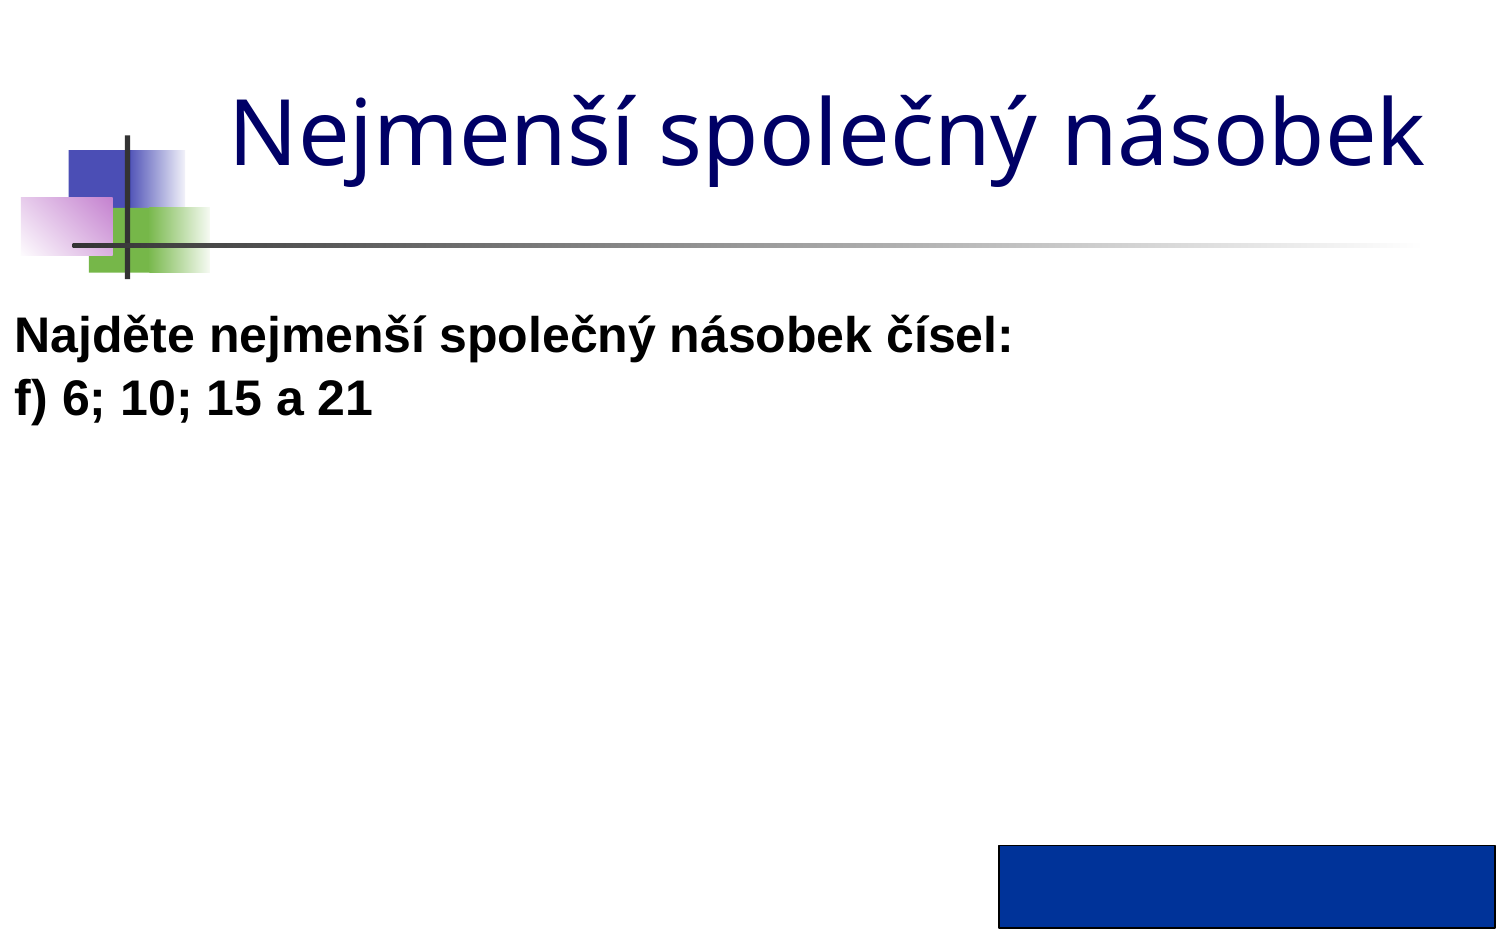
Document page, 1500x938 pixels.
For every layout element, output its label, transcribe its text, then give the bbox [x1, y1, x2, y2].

text_box [998, 845, 1495, 928]
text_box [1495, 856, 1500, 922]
text_box Najděte nejmenší společný násobek čísel: [0, 295, 1211, 370]
text_box f) 6; 10; 15 a 21 [0, 357, 396, 433]
title Nejmenší společný násobek [188, 29, 1468, 230]
